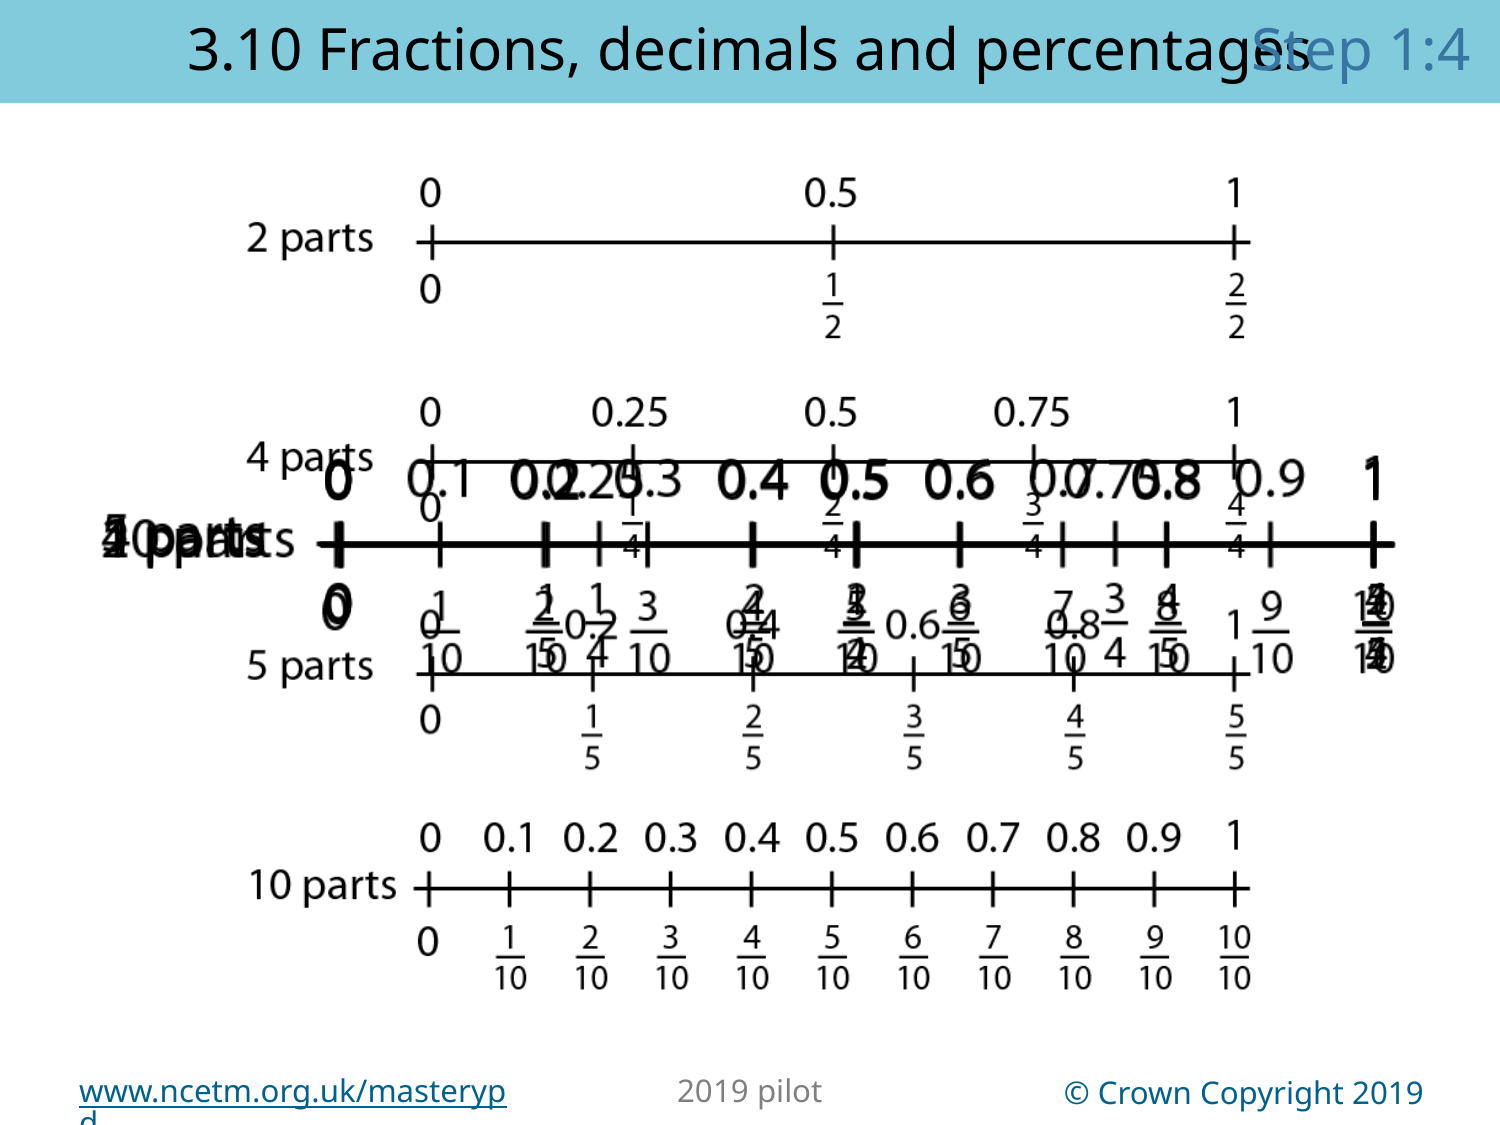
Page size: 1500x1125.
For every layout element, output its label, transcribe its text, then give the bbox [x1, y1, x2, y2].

list Step 1:4 [0, 0, 1500, 104]
picture [101, 371, 1399, 1074]
picture [246, 169, 1254, 342]
